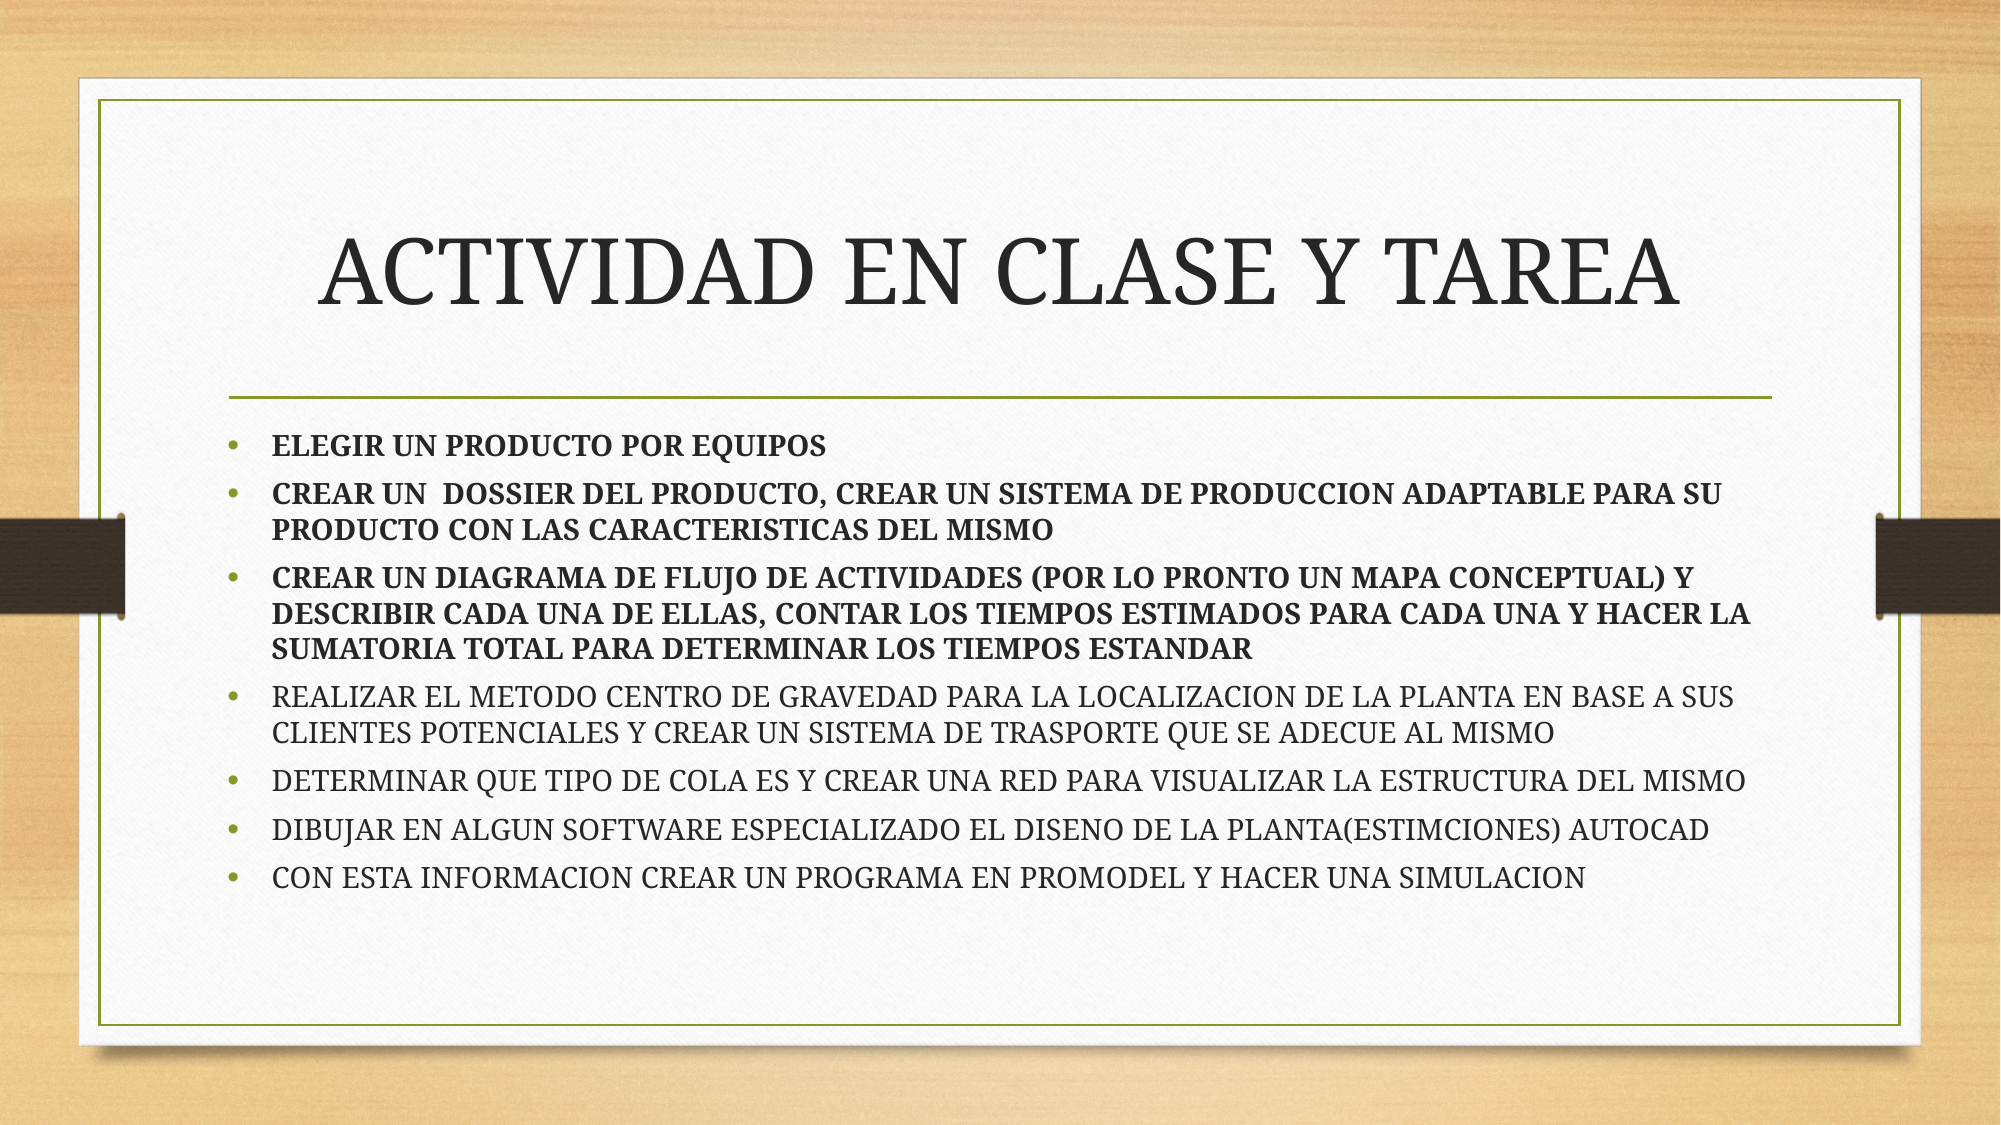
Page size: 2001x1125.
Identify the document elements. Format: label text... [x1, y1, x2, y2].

title ACTIVIDAD EN CLASE Y TAREA [212, 161, 1788, 375]
list ELEGIR UN PRODUCTO POR EQUIPOS CREAR UN DOSSIER DEL PRODUCTO, CREAR UN SISTEMA DE PRODUCCION ADAPTABLE PARA SU PRODUCTO CON LAS CARACTERISTICAS DEL MISMO CREAR UN DIAGRAMA DE FLUJO DE ACTIVIDADES (POR LO PRONTO UN MAPA CONCEPTUAL) Y DESCRIBIR CADA UNA DE ELLAS, CONTAR LOS TIEMPOS ESTIMADOS PARA CADA UNA Y HACER LA SUMATORIA TOTAL PARA DETERMINAR LOS TIEMPOS ESTANDAR REALIZAR EL METODO CENTRO DE GRAVEDAD PARA LA LOCALIZACION DE LA PLANTA EN BASE A SUS CLIENTES POTENCIALES Y CREAR UN SISTEMA DE TRASPORTE QUE SE ADECUE AL MISMO DETERMINAR QUE TIPO DE COLA ES Y CREAR UNA RED PARA VISUALIZAR LA ESTRUCTURA DEL MISMO DIBUJAR EN ALGUN SOFTWARE ESPECIALIZADO EL DISENO DE LA PLANTA(ESTIMCIONES) AUTOCAD CON ESTA INFORMACION CREAR UN PROGRAMA EN PROMODEL Y HACER UNA SIMULACION [212, 419, 1788, 964]
picture [0, 0, 2001, 1125]
